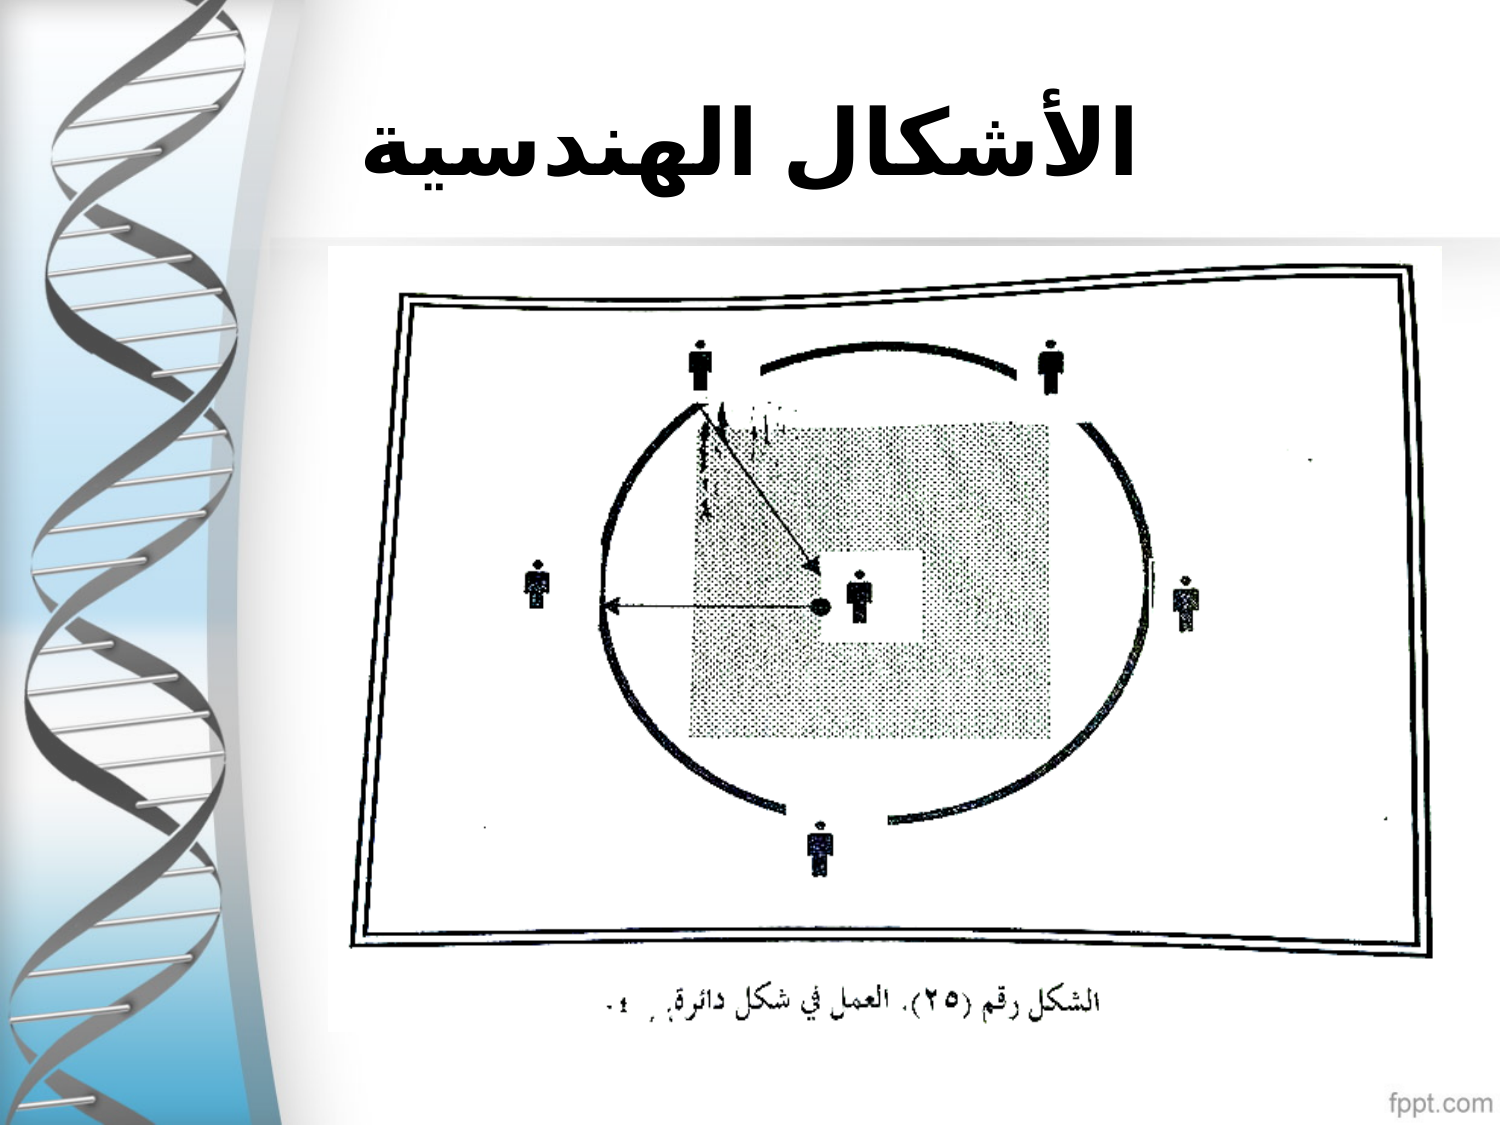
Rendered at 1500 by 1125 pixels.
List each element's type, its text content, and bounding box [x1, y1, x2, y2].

picture [327, 245, 1442, 1032]
title الأشكال الهندسية [75, 45, 1425, 233]
